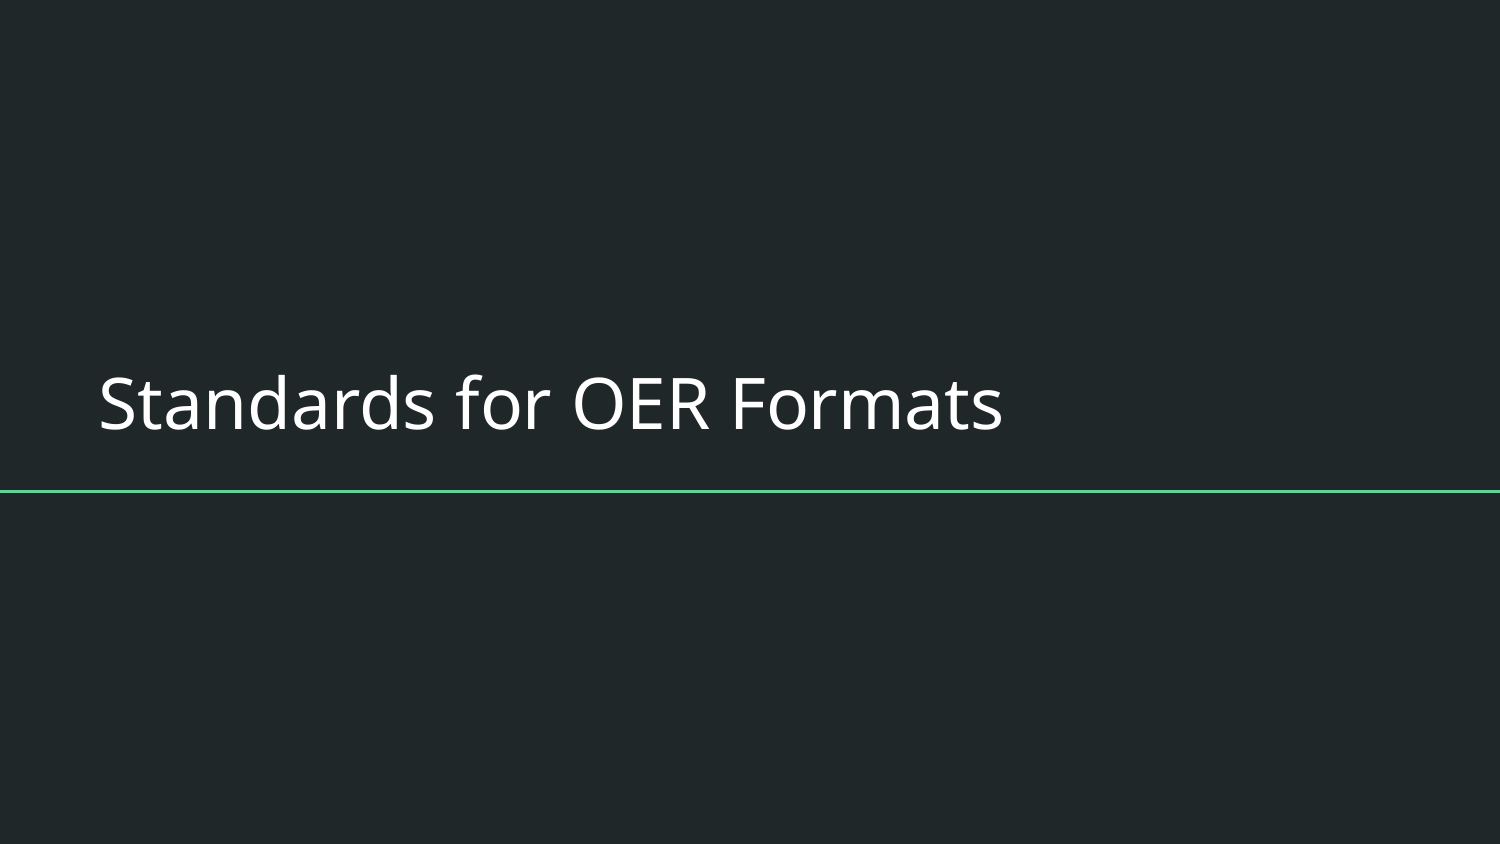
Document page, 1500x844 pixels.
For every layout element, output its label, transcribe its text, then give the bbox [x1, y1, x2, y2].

title Standards for OER Formats [83, 337, 1417, 466]
